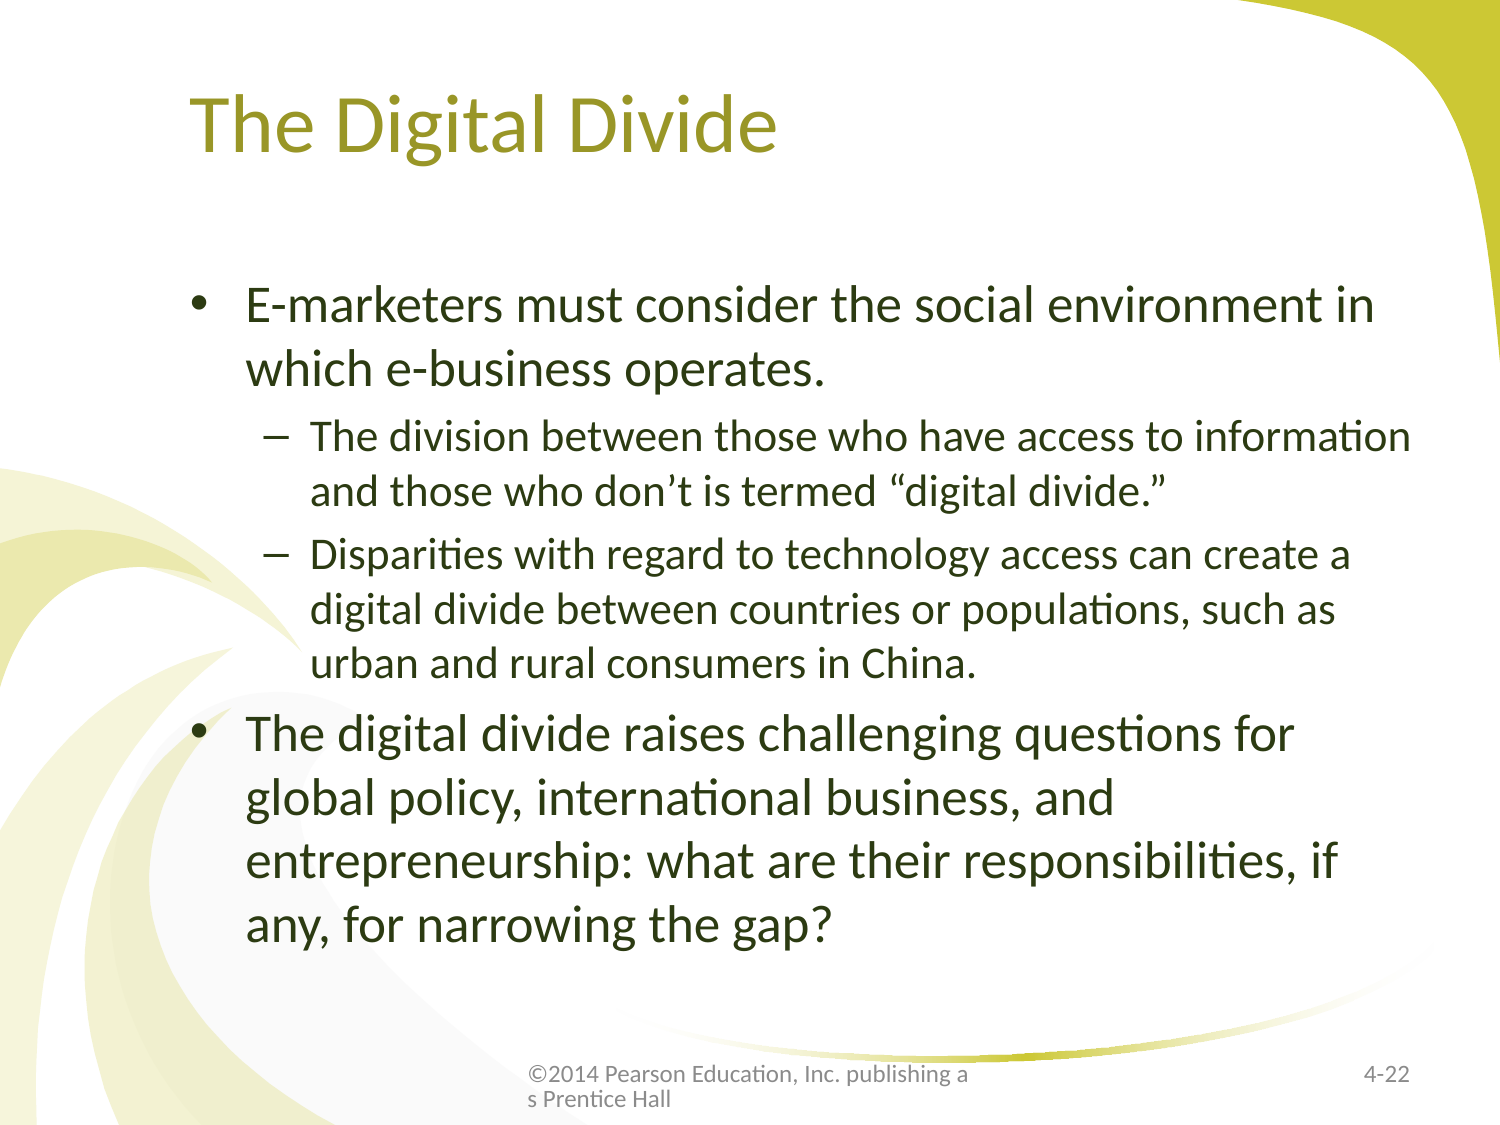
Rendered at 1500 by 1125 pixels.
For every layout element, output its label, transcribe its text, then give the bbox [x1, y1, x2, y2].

title The Digital Divide [174, 37, 1438, 200]
list E-marketers must consider the social environment in which e-business operates. The division between those who have access to information and those who don’t is termed “digital divide.” Disparities with regard to technology access can create a digital divide between countries or populations, such as urban and rural consumers in China. The digital divide raises challenging questions for global policy, international business, and entrepreneurship: what are their responsibilities, if any, for narrowing the gap? [174, 262, 1438, 1000]
footer ©2014 Pearson Education, Inc. publishing as Prentice Hall [512, 1042, 988, 1103]
slide_number 4-22 [1074, 1042, 1425, 1103]
